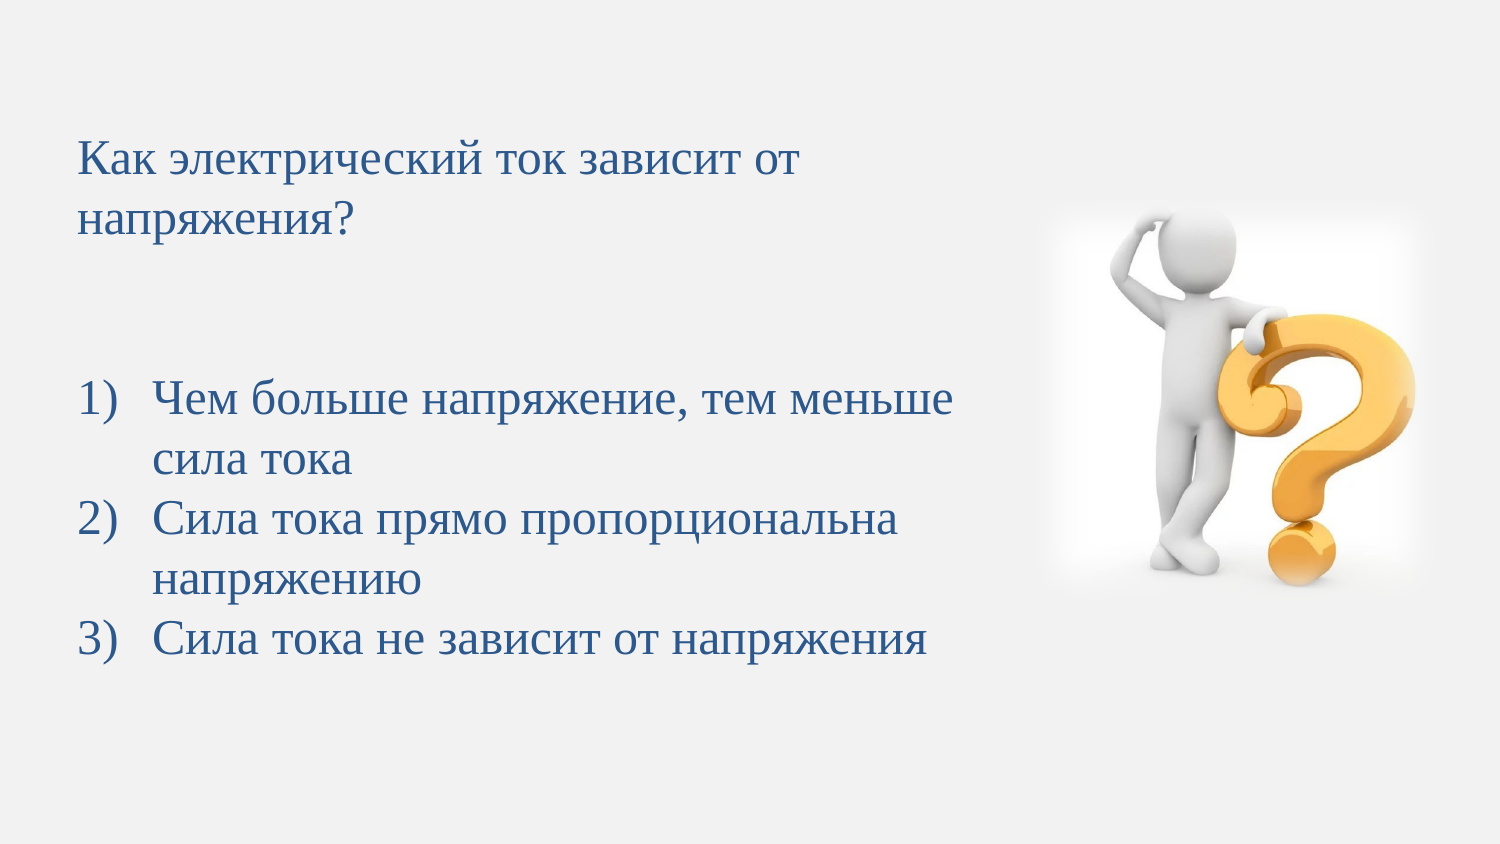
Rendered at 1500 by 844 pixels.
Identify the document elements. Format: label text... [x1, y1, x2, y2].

text_box Как электрический ток зависит от напряжения? Чем больше напряжение, тем меньше сила тока Сила тока прямо пропорциональна напряжению Сила тока не зависит от напряжения [62, 57, 974, 673]
picture [1021, 186, 1448, 613]
